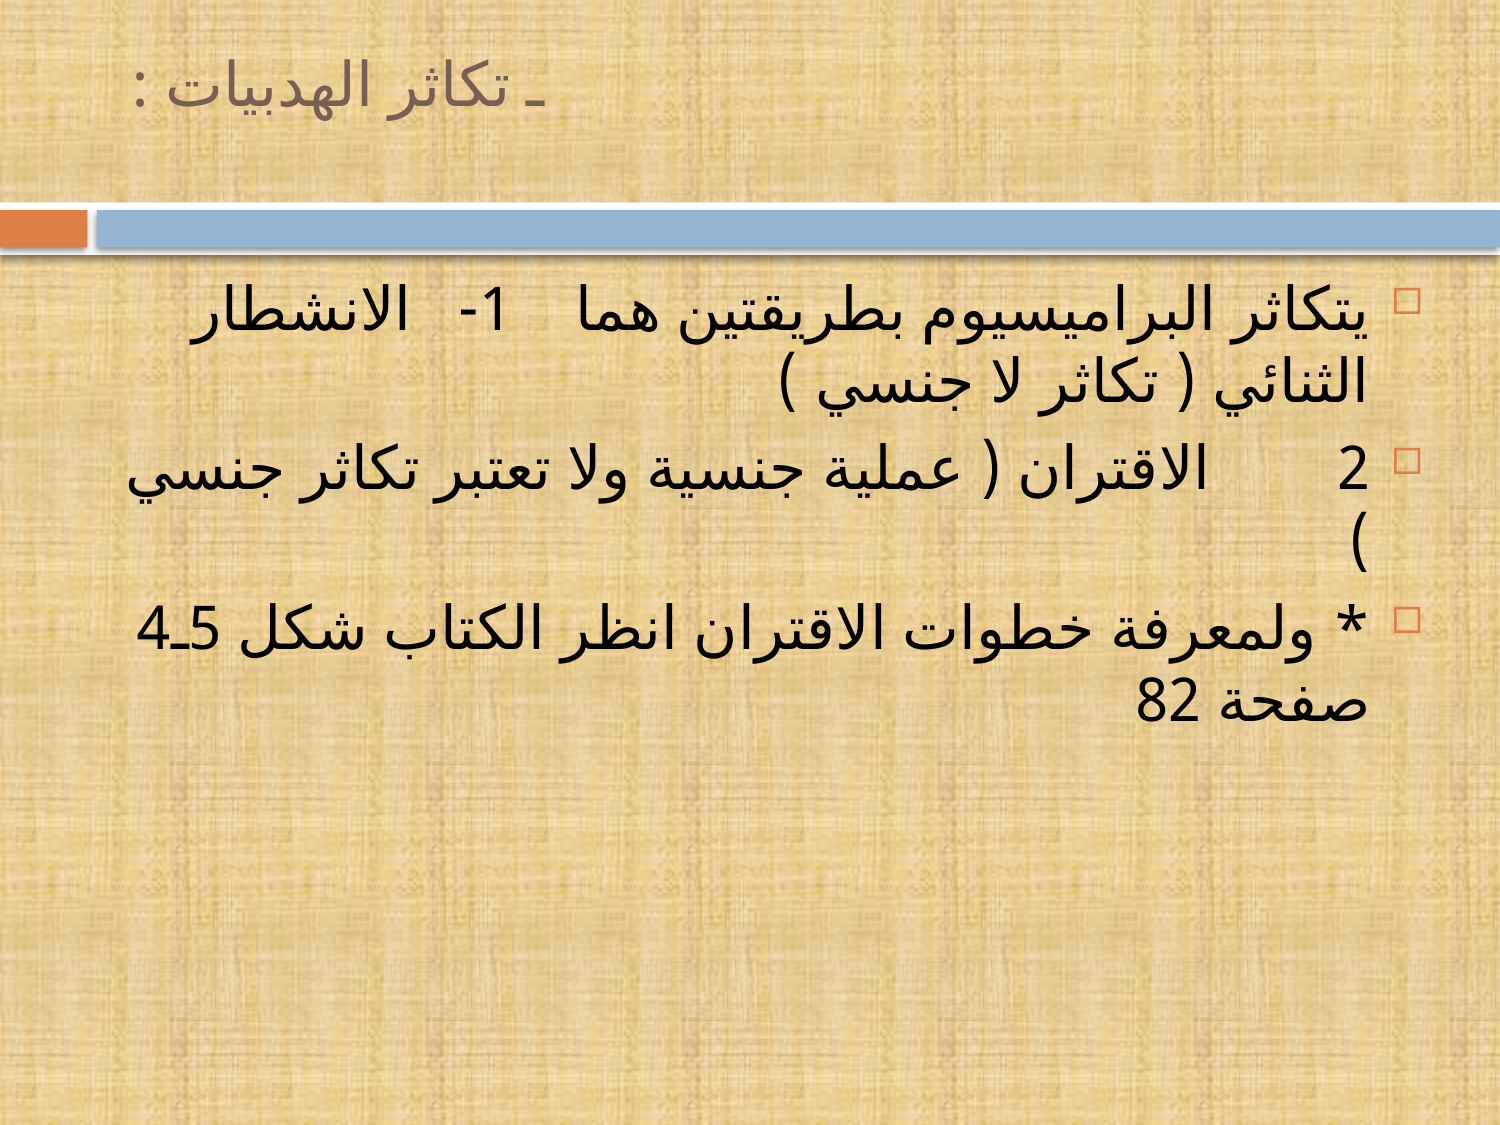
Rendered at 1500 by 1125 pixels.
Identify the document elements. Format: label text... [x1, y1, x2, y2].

picture [0, 255, 1500, 1125]
list يتكاثر البراميسيوم بطريقتين هما 1- الانشطار الثنائي ( تكاثر لا جنسي ) 2 الاقتران ( عملية جنسية ولا تعتبر تكاثر جنسي ) * ولمعرفة خطوات الاقتران انظر الكتاب شكل 5ـ4 صفحة 82 [100, 262, 1438, 1000]
picture [0, 0, 1500, 202]
title ـ تكاثر الهدبيات : [100, 37, 1438, 200]
